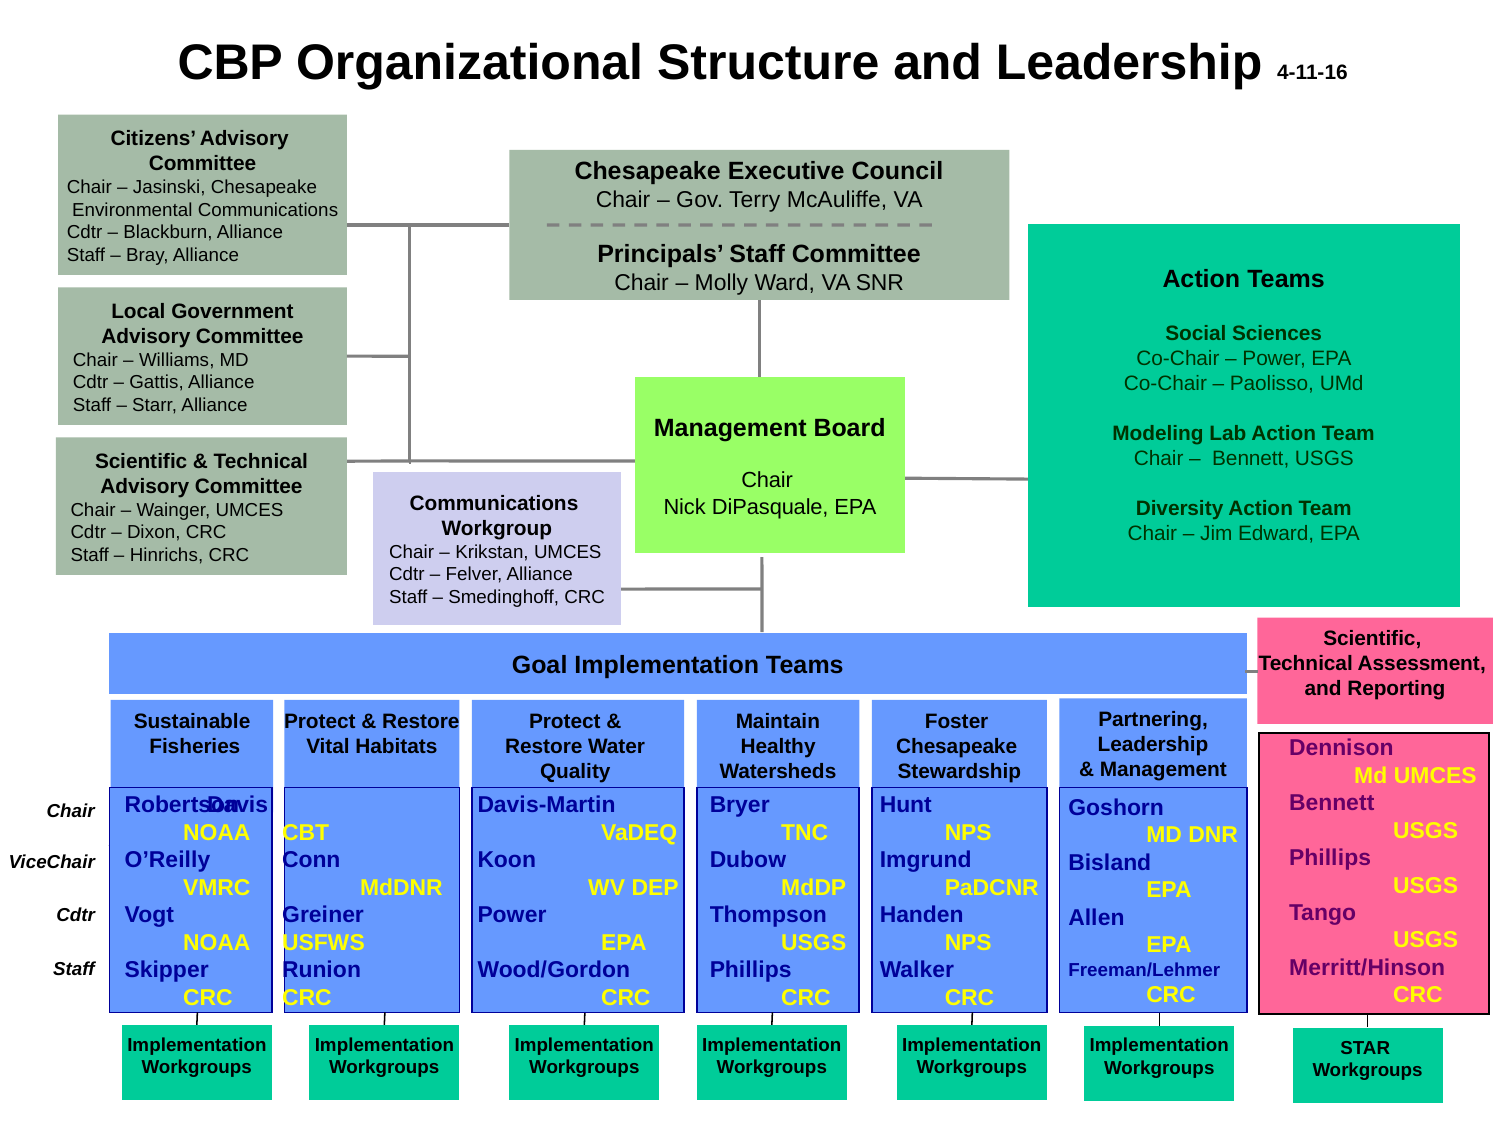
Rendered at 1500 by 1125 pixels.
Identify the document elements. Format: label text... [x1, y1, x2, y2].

text_box Maintain Healthy Watersheds [696, 699, 860, 787]
text_box Implementation Workgroups [309, 1024, 460, 1100]
text_box STAR Workgroups [1292, 1028, 1443, 1104]
text_box Hunt NPS Imgrund PaDCNR Handen NPS Walker CRC [871, 787, 1047, 1013]
text_box Davis-Martin VaDEQ Koon WV DEP Power EPA Wood/Gordon CRC [471, 787, 685, 1013]
text_box Action Teams Social Sciences Co-Chair – Power, EPA Co-Chair – Paolisso, UMd Modeling Lab Action Team Chair – Bennett, USGS Diversity Action Team Chair – Jim Edward, EPA [1027, 223, 1460, 608]
text_box Goal Implementation Teams [109, 632, 1247, 694]
text_box Chesapeake Executive Council Chair – Gov. Terry McAuliffe, VA Principals’ Staff Committee Chair – Molly Ward, VA SNR [509, 149, 1010, 300]
text_box Protect & Restore Vital Habitats [284, 699, 460, 787]
text_box Scientific & Technical Advisory Committee Chair – Wainger, UMCES Cdtr – Dixon, CRC Staff – Hinrichs, CRC [55, 437, 347, 575]
text_box Local Government Advisory Committee Chair – Williams, MD Cdtr – Gattis, Alliance Staff – Starr, Alliance [58, 287, 347, 425]
text_box Management Board Chair Nick DiPasquale, EPA [635, 376, 906, 554]
text_box Implementation Workgroups [121, 1024, 272, 1100]
text_box Goshorn MD DNR Bisland EPA Allen EPA Freeman/Lehmer CRC [1059, 787, 1247, 1013]
text_box Partnering, Leadership & Management [1059, 698, 1247, 787]
text_box Davis CBT Conn MdDNR Greiner USFWS Runion CRC [284, 787, 460, 1013]
text_box Sustainable Fisheries [110, 699, 274, 813]
text_box Foster Chesapeake Stewardship [871, 699, 1047, 787]
text_box Bryer TNC Dubow MdDP Thompson USGS Phillips CRC [696, 787, 860, 1013]
text_box Scientific, Technical Assessment, and Reporting [1257, 617, 1493, 724]
text_box CBP Organizational Structure and Leadership 4-11-16 [150, 22, 1375, 98]
text_box Communications Workgroup Chair – Krikstan, UMCES Cdtr – Felver, Alliance Staff – Smedinghoff, CRC [372, 472, 621, 625]
text_box Protect & Restore Water Quality [471, 699, 685, 787]
text_box Implementation Workgroups [696, 1024, 847, 1100]
text_box Citizens’ Advisory Committee Chair – Jasinski, Chesapeake Environmental Communications Cdtr – Blackburn, Alliance Staff – Bray, Alliance [58, 114, 347, 275]
text_box Chair ViceChair Cdtr Staff [0, 787, 110, 987]
text_box Robertson NOAA O’Reilly VMRC Vogt NOAA Skipper CRC [109, 787, 272, 1013]
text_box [409, 224, 510, 463]
text_box Implementation Workgroups [1084, 1025, 1235, 1101]
text_box Dennison Md UMCES Bennett USGS Phillips USGS Tango USGS Merritt/Hinson CRC [1259, 732, 1490, 1014]
text_box Implementation Workgroups [509, 1024, 660, 1100]
text_box Implementation Workgroups [896, 1024, 1047, 1100]
